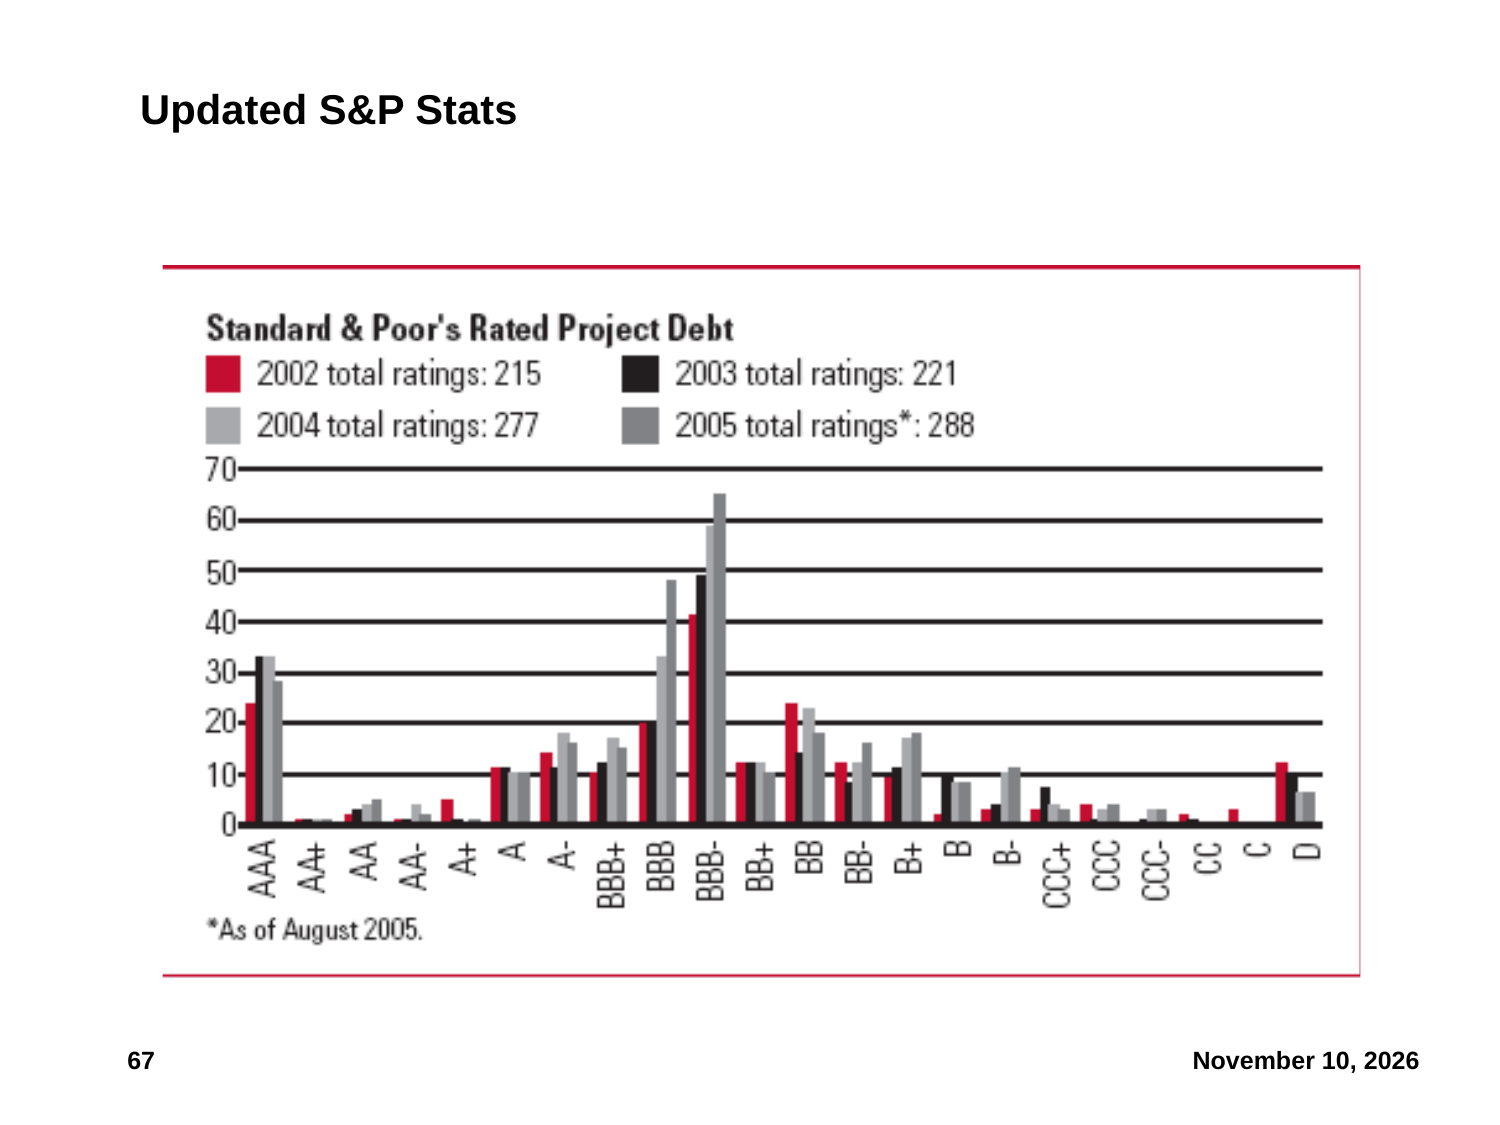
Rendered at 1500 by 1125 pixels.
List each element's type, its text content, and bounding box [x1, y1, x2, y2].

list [162, 265, 1363, 978]
title Updated S&P Stats [124, 74, 1376, 226]
